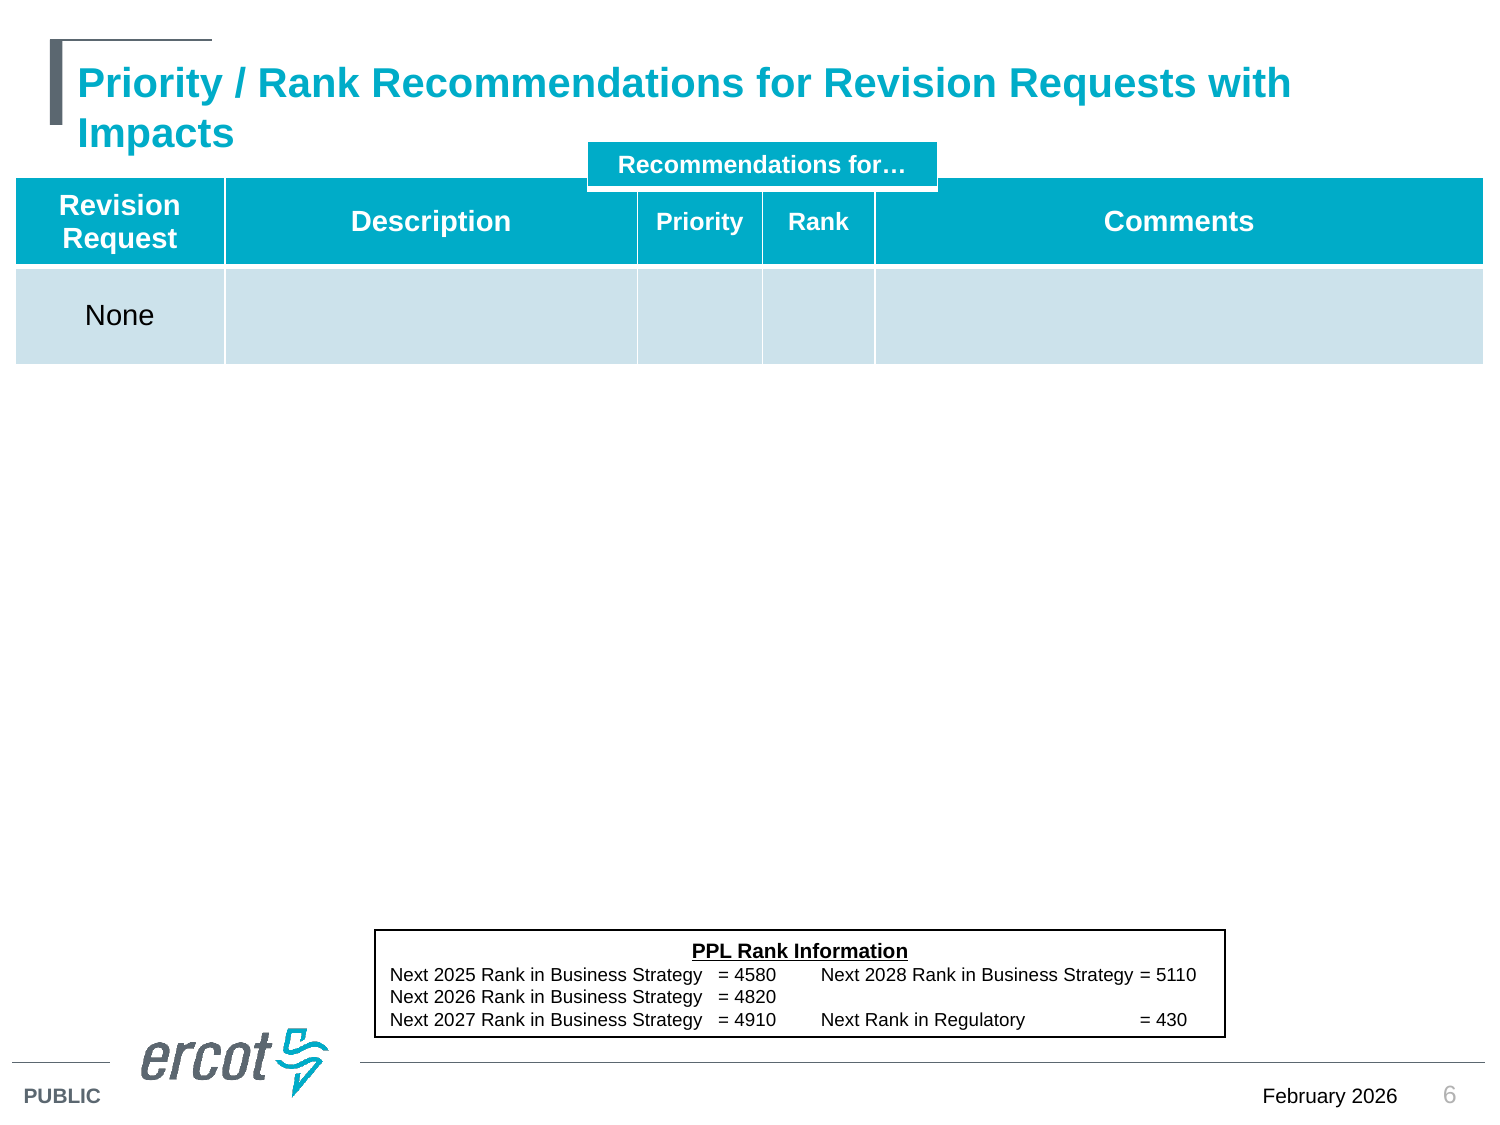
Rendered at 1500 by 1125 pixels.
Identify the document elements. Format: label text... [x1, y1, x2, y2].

title Priority / Rank Recommendations for Revision Requests with Impacts [62, 48, 1475, 134]
table_header Recommendations for… [588, 142, 937, 186]
table_header Revision Request [16, 178, 224, 264]
table_cell [226, 269, 637, 364]
table_header Description [226, 178, 637, 264]
table_cell [876, 269, 1483, 364]
table_cell [763, 269, 874, 364]
table_header Comments [876, 178, 1483, 264]
slide_number 6 [1412, 1076, 1488, 1112]
table_header Rank [763, 192, 874, 264]
table_cell [638, 269, 762, 364]
text_box PPL Rank Information Next 2025 Rank in Business Strategy = 4580 Next 2028 Rank in Business Strategy = 5110 Next 2026 Rank in Business Strategy = 4820 Next 2029 Rank in Business Strategy = 5300 Next 2027 Rank in Business Strategy = 4910 Next Rank in Regulatory = 430 [375, 930, 1225, 1038]
table_header Priority [638, 192, 762, 264]
table_cell None [16, 269, 224, 364]
picture [137, 1024, 332, 1100]
